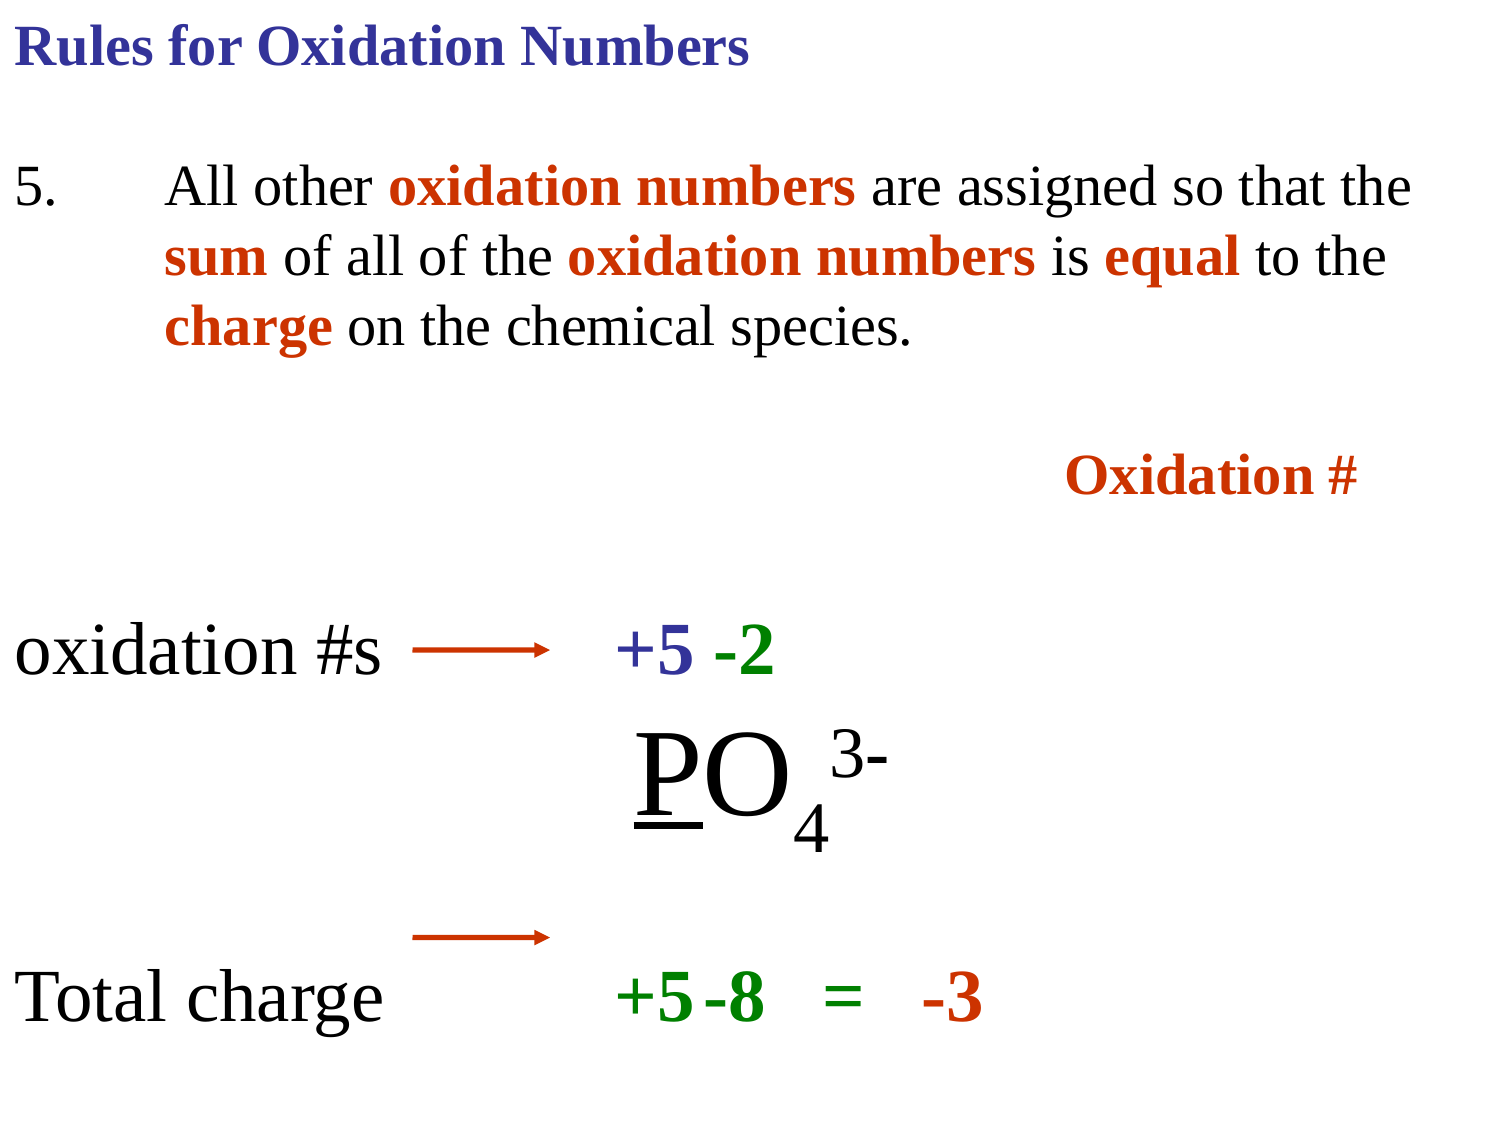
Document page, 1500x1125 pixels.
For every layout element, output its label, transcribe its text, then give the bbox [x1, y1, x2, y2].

text_box Rules for Oxidation Numbers 5. All other oxidation numbers are assigned so that the sum of all of the oxidation numbers is equal to the charge on the chemical species. [0, 0, 1500, 365]
text_box Oxidation # oxidation #s +5 -2 PO43- Total charge +5 -8 = -3 [0, 412, 1500, 1111]
text_box [412, 931, 550, 944]
text_box [412, 643, 550, 657]
